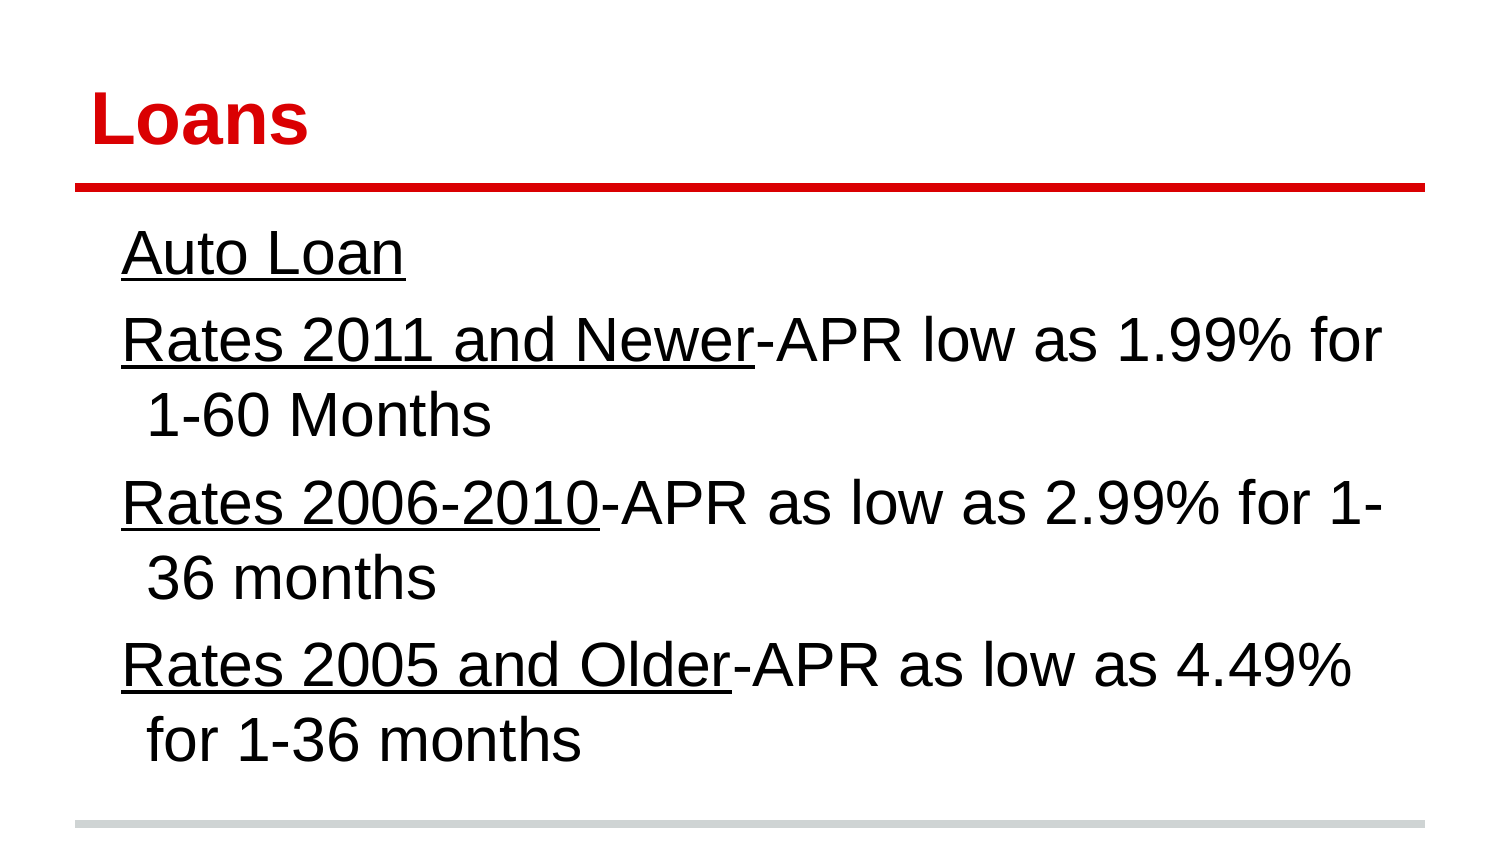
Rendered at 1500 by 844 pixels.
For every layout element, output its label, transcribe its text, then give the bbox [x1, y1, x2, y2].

list Auto Loan Rates 2011 and Newer-APR low as 1.99% for 1-60 Months Rates 2006-2010-APR as low as 2.99% for 1-36 months Rates 2005 and Older-APR as low as 4.49% for 1-36 months [75, 196, 1425, 808]
title Loans [75, 33, 1425, 175]
